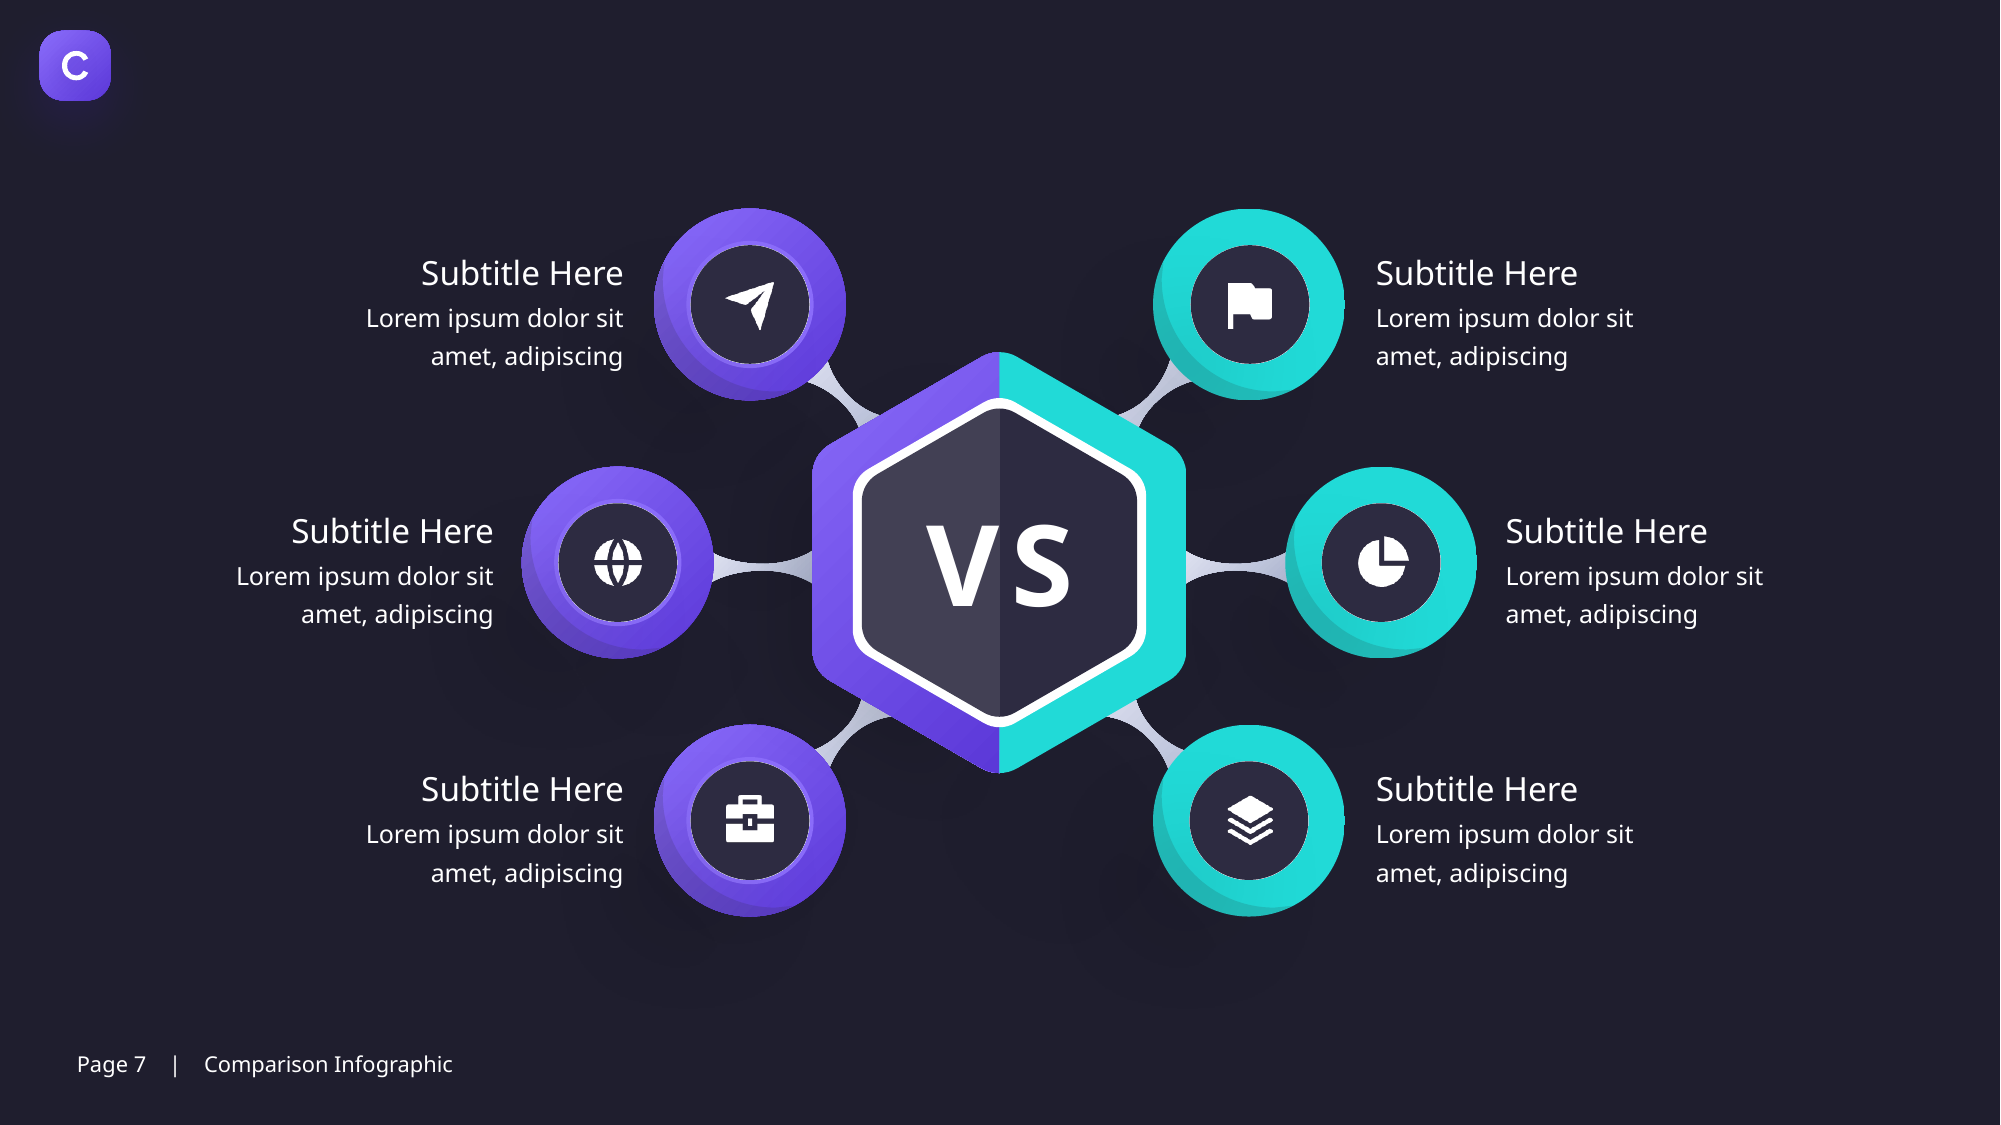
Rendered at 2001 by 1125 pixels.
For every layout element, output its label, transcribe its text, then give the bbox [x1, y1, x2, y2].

text_box Subtitle Here [347, 232, 639, 285]
text_box Subtitle Here [217, 490, 509, 543]
text_box [714, 552, 761, 582]
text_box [1153, 724, 1345, 917]
text_box Lorem ipsum dolor sit amet, adipiscing [217, 543, 509, 637]
text_box Lorem ipsum dolor sit amet, adipiscing [1361, 285, 1653, 379]
text_box [1187, 550, 1285, 584]
text_box Subtitle Here [1361, 748, 1653, 801]
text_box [521, 466, 714, 659]
text_box Lorem ipsum dolor sit amet, adipiscing [347, 801, 639, 895]
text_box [812, 352, 1187, 774]
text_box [654, 208, 846, 401]
text_box Lorem ipsum dolor sit amet, adipiscing [347, 285, 639, 379]
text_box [1153, 208, 1345, 401]
text_box Lorem ipsum dolor sit amet, adipiscing [1361, 801, 1653, 895]
text_box Subtitle Here [347, 748, 639, 801]
text_box Subtitle Here [1490, 490, 1782, 543]
text_box Lorem ipsum dolor sit amet, adipiscing [1490, 543, 1782, 637]
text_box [1285, 466, 1478, 659]
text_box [654, 724, 846, 917]
text_box Subtitle Here [1361, 232, 1653, 285]
